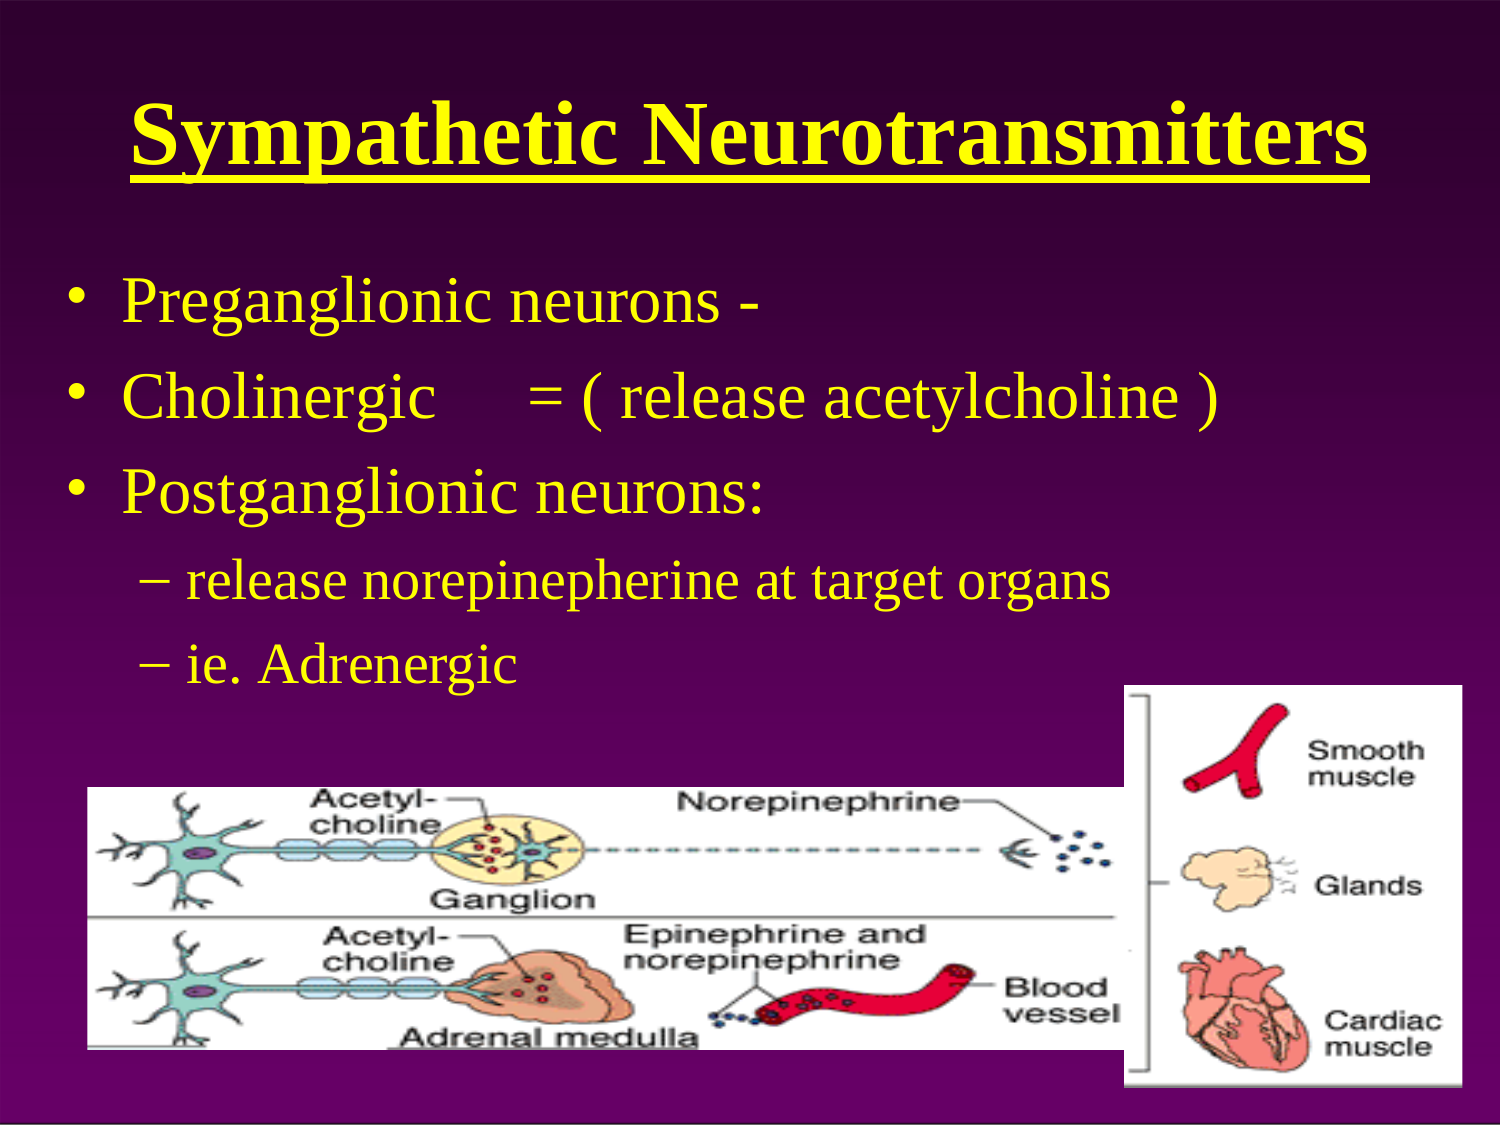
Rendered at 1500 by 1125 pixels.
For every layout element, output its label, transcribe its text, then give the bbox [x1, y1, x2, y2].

picture [0, 0, 1500, 1125]
title Sympathetic Neurotransmitters [125, 54, 1375, 255]
text_box [87, 787, 1124, 1050]
list Preganglionic neurons - Cholinergic = ( release acetylcholine ) Postganglionic neurons: release norepinepherine at target organs ie. Adrenergic [62, 255, 1437, 894]
text_box [1124, 685, 1463, 1088]
